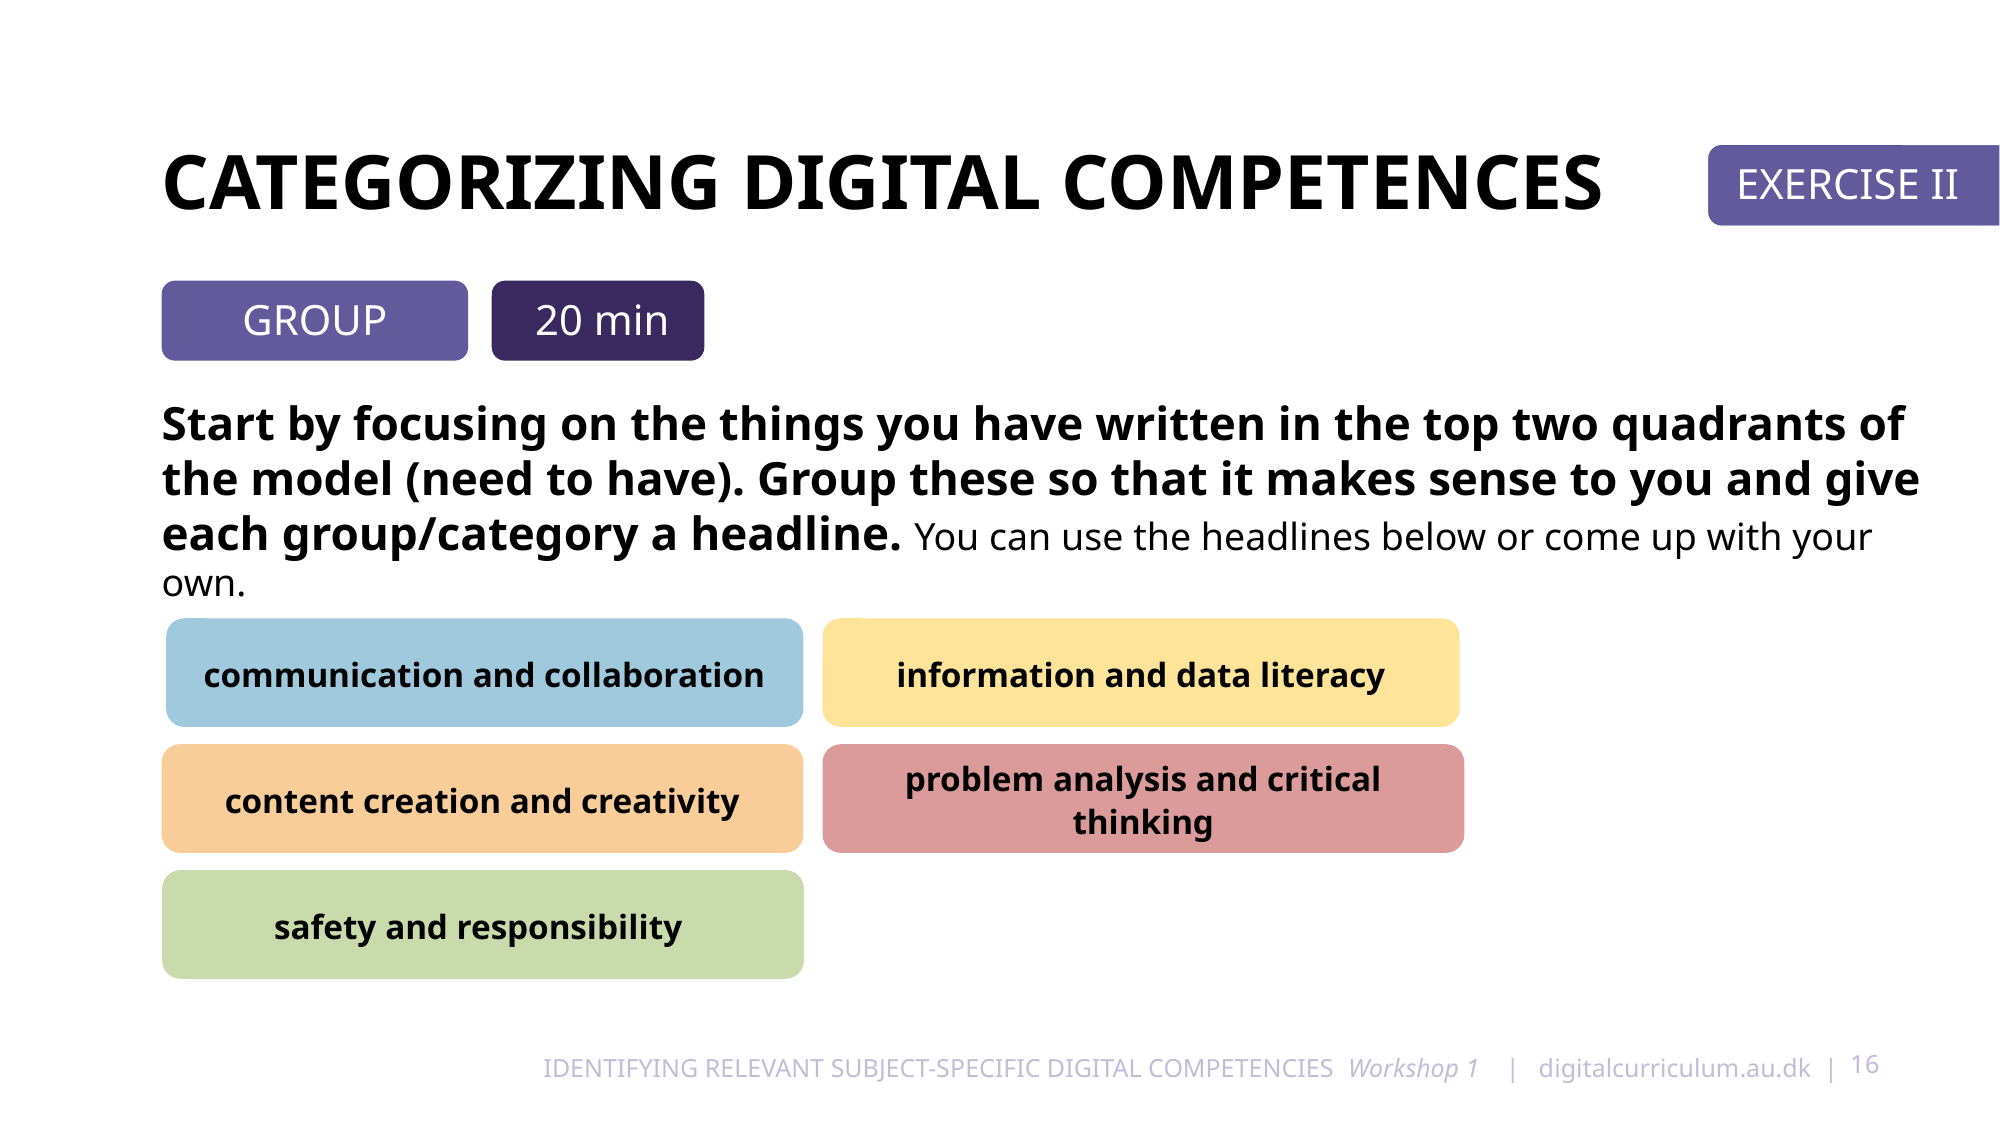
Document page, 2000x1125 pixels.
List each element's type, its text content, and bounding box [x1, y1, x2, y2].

text_box 20 min [491, 280, 705, 361]
text_box GROUP [161, 280, 469, 361]
text_box content creation and creativity [160, 742, 806, 855]
text_box communication and collaboration [164, 616, 805, 729]
title Categorizing digital competences [161, 51, 1839, 226]
text_box EXERCISE II [1708, 145, 2000, 226]
list Start by focusing on the things you have written in the top two quadrants of the model (need to have). Group these so that it makes sense to you and give each group/category a headline. You can use the headlines below or come up with your own. [161, 394, 1926, 575]
text_box problem analysis and critical thinking [820, 742, 1466, 855]
slide_number 16 [1849, 1057, 2000, 1083]
text_box safety and responsibility [160, 868, 806, 981]
text_box information and data literacy [820, 616, 1462, 729]
